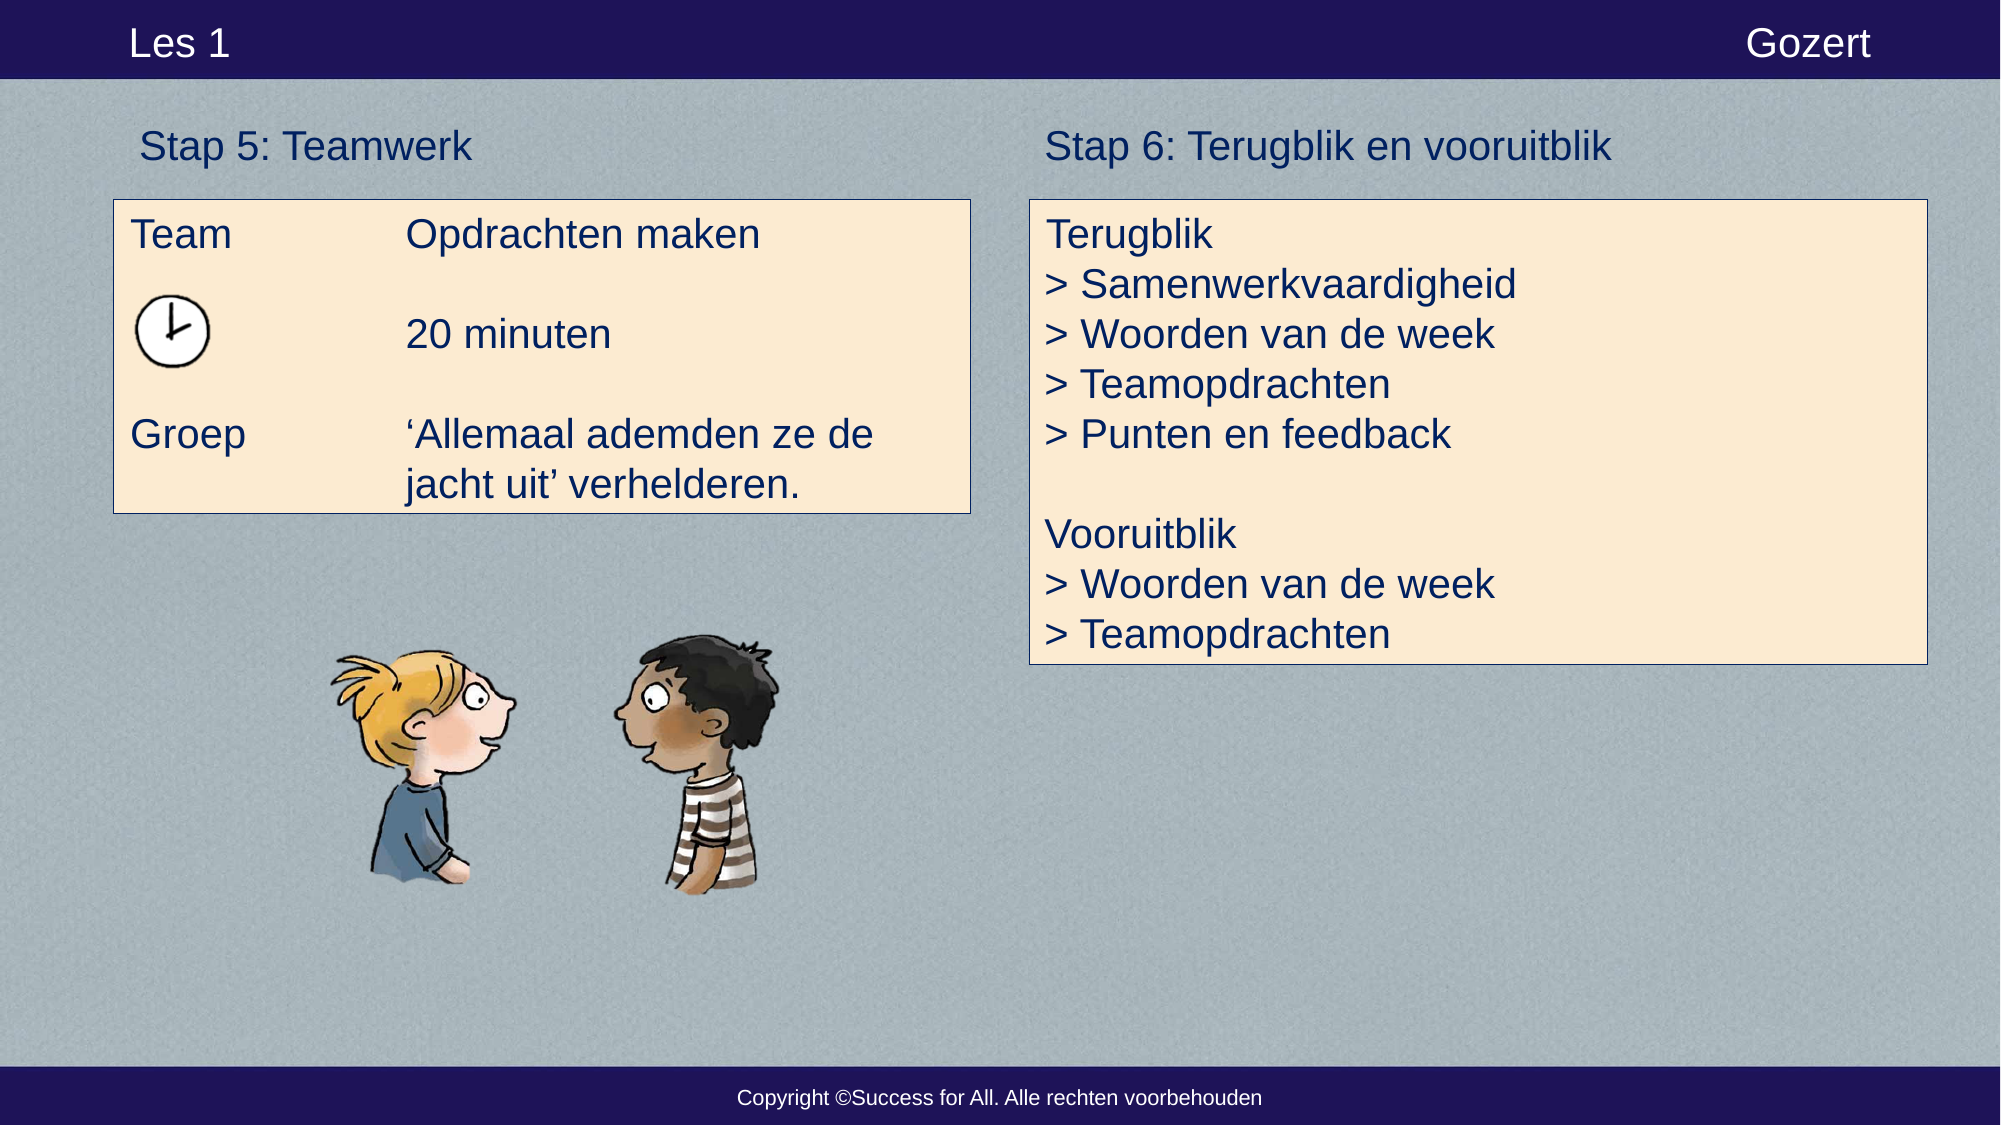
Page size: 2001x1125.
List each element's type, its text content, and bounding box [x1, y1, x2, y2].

text_box Stap 6: Terugblik en vooruitblik [1029, 111, 1822, 177]
text_box Copyright ©Success for All. Alle rechten voorbehouden [0, 1076, 2000, 1125]
picture [0, 0, 2001, 1125]
text_box Team Opdrachten maken 20 minuten Groep ‘Allemaal ademden ze de jacht uit’ verhelderen. [113, 199, 971, 514]
text_box Stap 5: Teamwerk [124, 111, 917, 177]
text_box Gozert [999, 8, 1886, 73]
text_box Terugblik > Samenwerkvaardigheid > Woorden van de week > Teamopdrachten > Punten en feedback Vooruitblik > Woorden van de week > Teamopdrachten [1029, 199, 1928, 665]
text_box Les 1 [114, 8, 354, 73]
